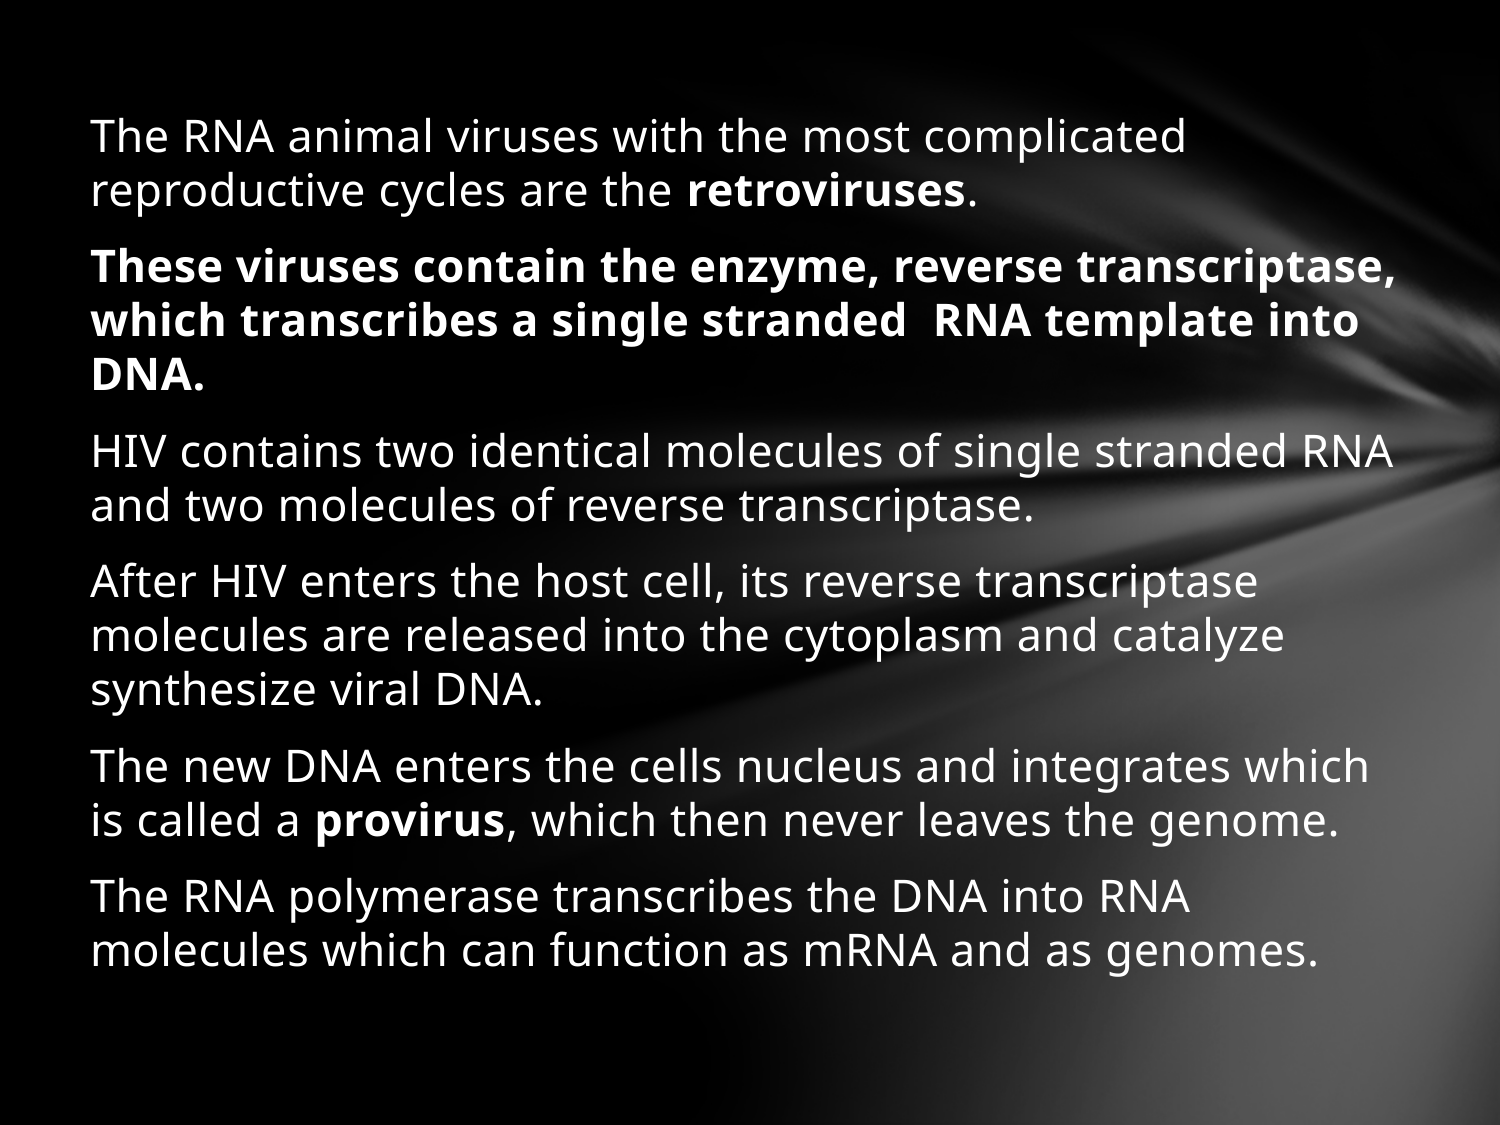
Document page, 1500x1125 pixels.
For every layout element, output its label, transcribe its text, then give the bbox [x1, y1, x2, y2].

list The RNA animal viruses with the most complicated reproductive cycles are the retroviruses. These viruses contain the enzyme, reverse transcriptase, which transcribes a single stranded RNA template into DNA. HIV contains two identical molecules of single stranded RNA and two molecules of reverse transcriptase. After HIV enters the host cell, its reverse transcriptase molecules are released into the cytoplasm and catalyze synthesize viral DNA. The new DNA enters the cells nucleus and integrates which is called a provirus, which then never leaves the genome. The RNA polymerase transcribes the DNA into RNA molecules which can function as mRNA and as genomes. [75, 99, 1425, 1000]
